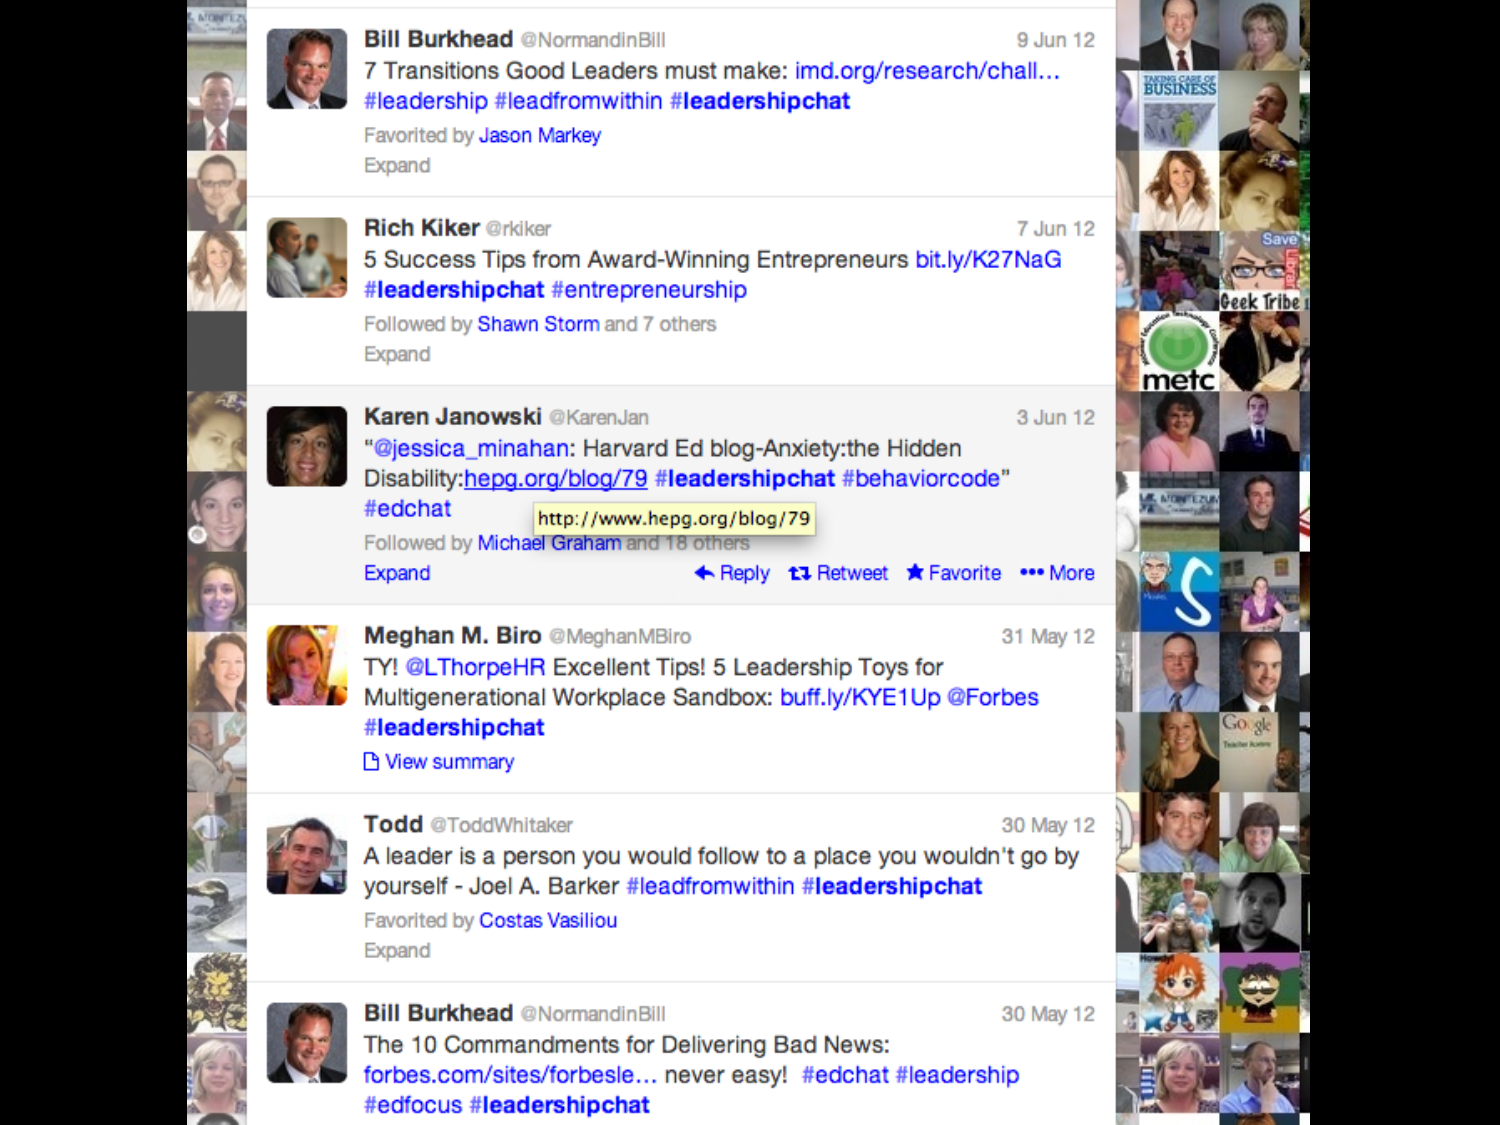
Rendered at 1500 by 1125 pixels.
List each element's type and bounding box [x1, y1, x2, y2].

picture [187, 0, 1310, 1125]
